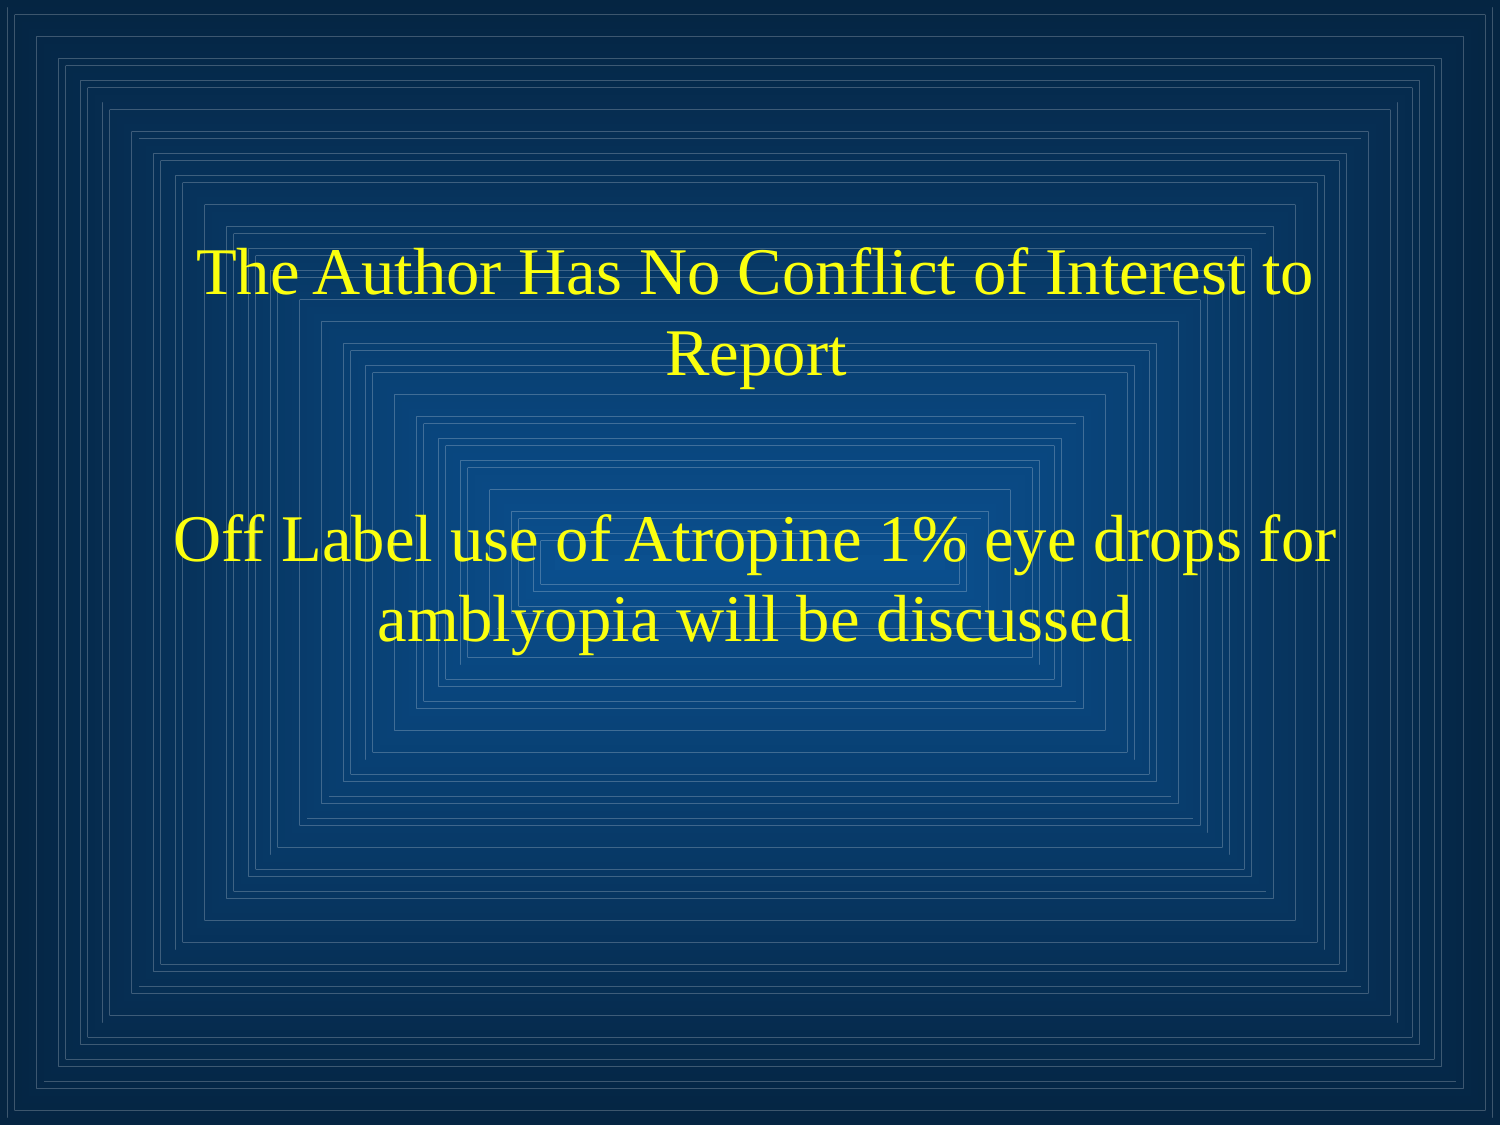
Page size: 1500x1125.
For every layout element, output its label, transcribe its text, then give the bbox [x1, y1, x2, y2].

list The Author Has No Conflict of Interest to Report Off Label use of Atropine 1% eye drops for amblyopia will be discussed [118, 187, 1394, 663]
